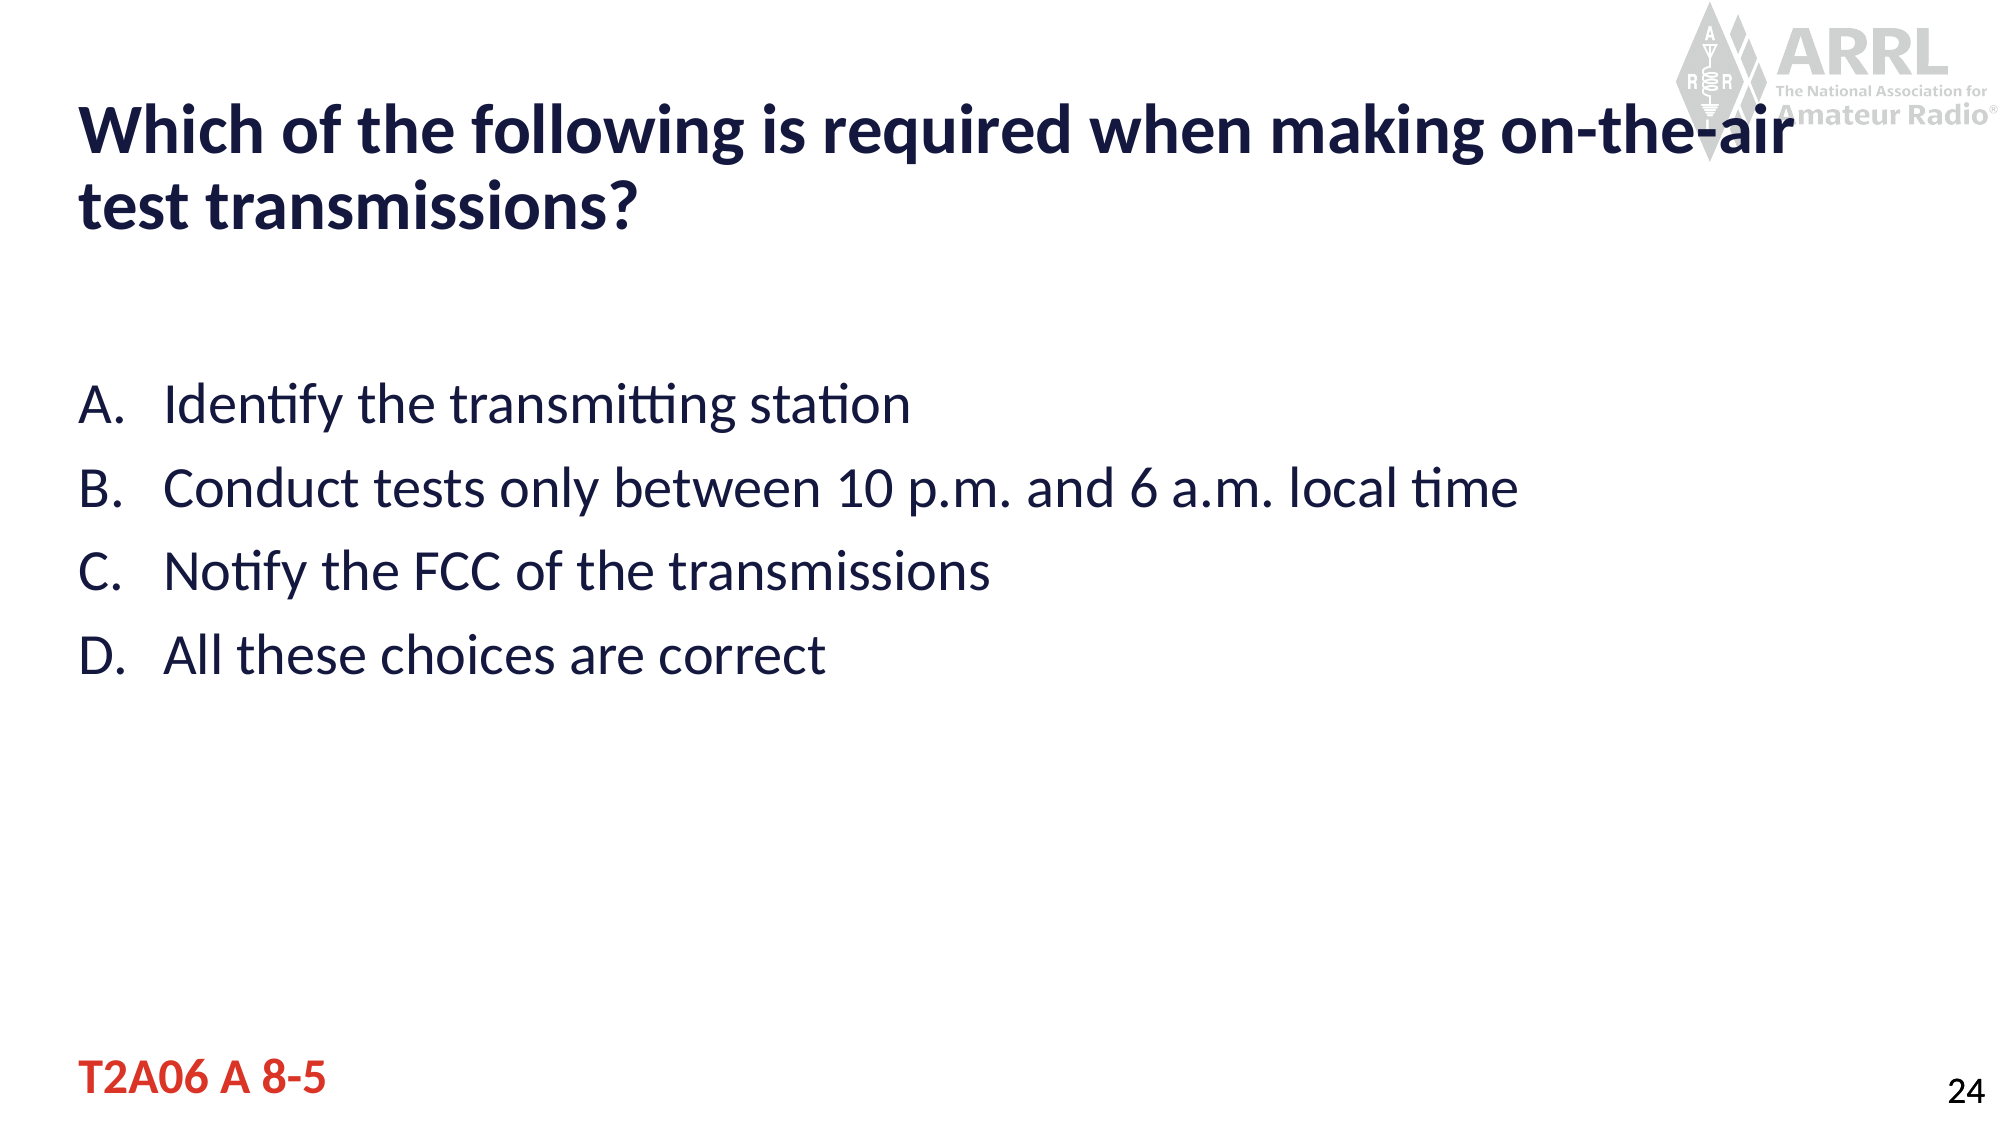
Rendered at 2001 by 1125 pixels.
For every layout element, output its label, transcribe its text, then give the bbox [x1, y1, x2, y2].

text_box T2A06 A 8-5 [63, 1036, 921, 1112]
title Which of the following is required when making on-the-air test transmissions? [63, 59, 1863, 278]
list Identify the transmitting station Conduct tests only between 10 p.m. and 6 a.m. local time Notify the FCC of the transmissions All these choices are correct [63, 365, 1863, 989]
picture [1674, 0, 2000, 164]
